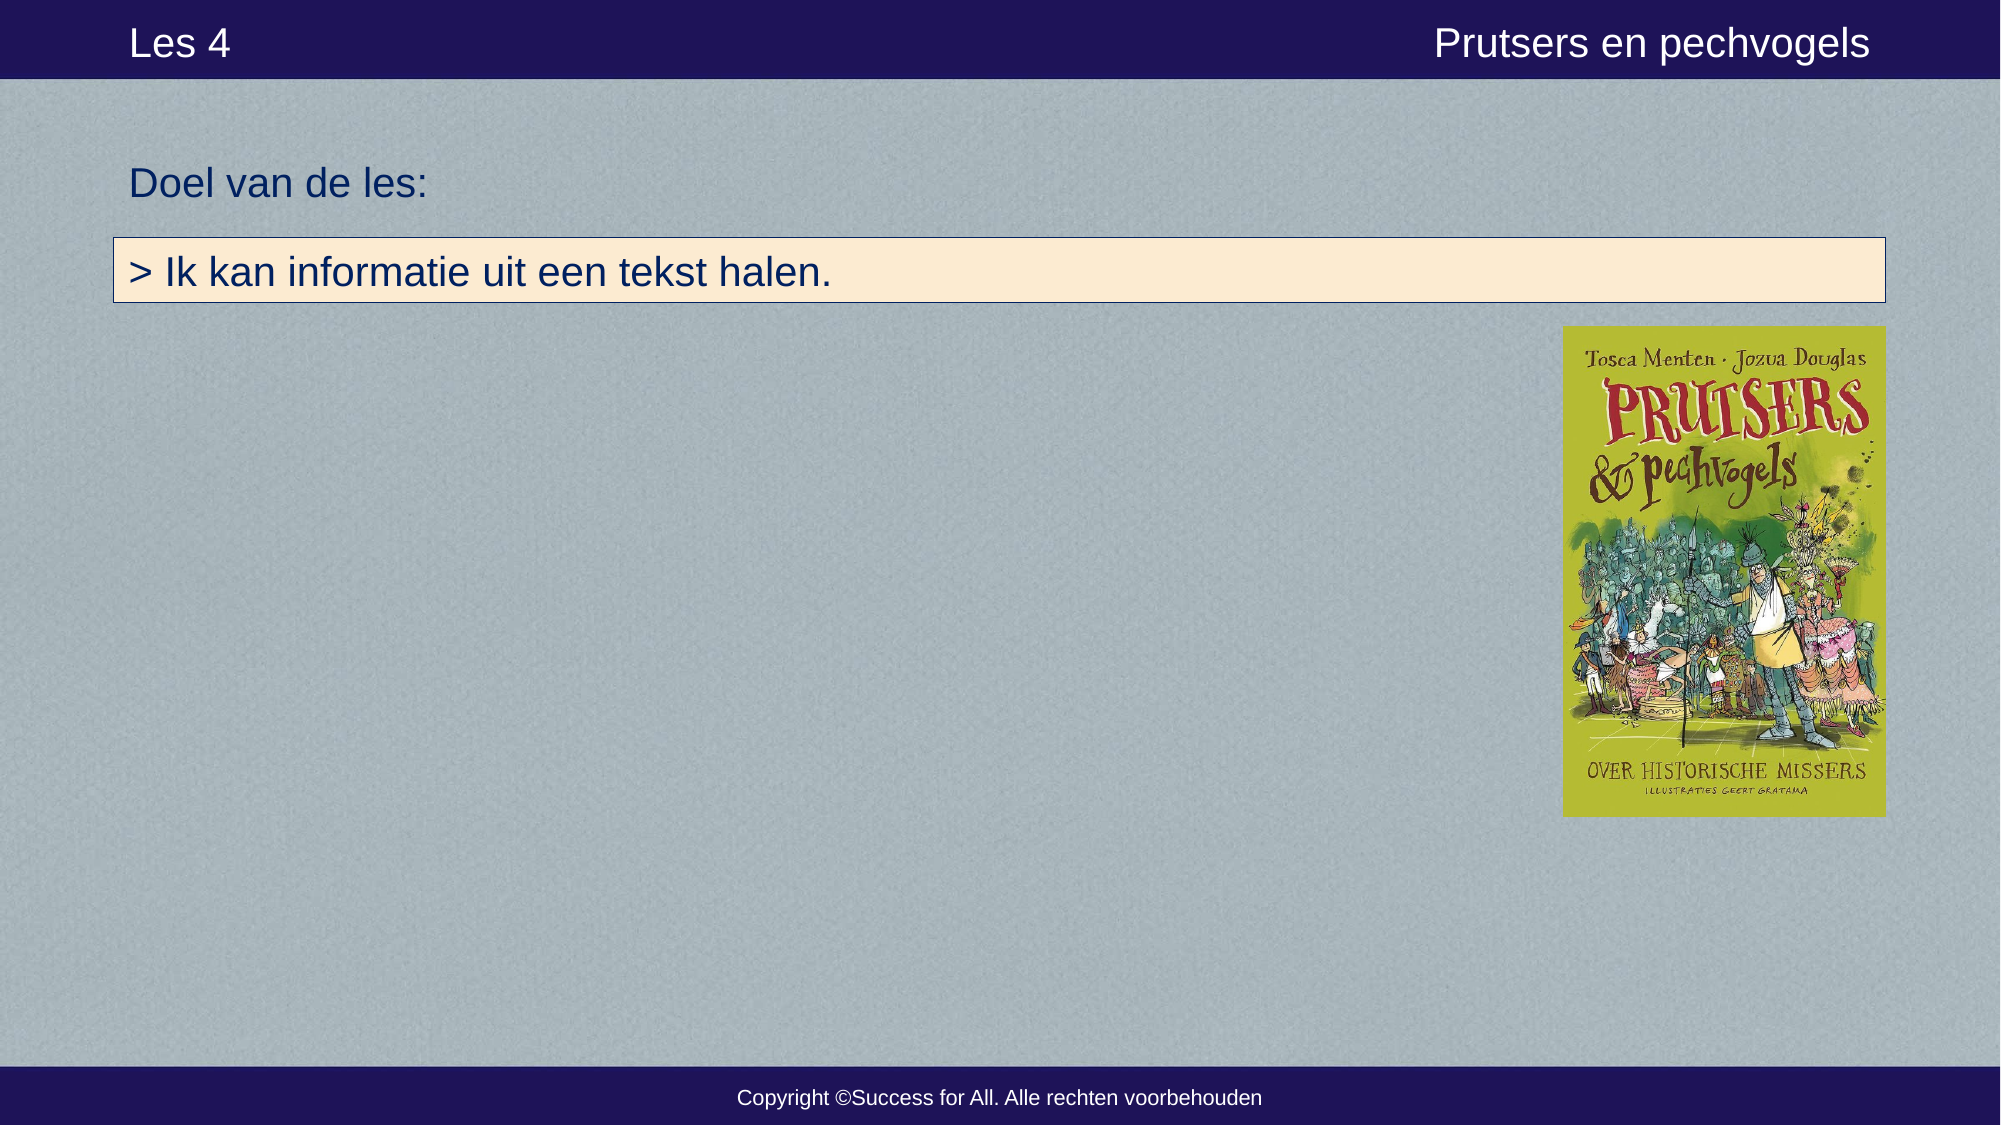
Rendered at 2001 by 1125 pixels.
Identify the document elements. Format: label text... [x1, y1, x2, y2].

text_box Doel van de les: [113, 148, 1635, 214]
text_box > Ik kan informatie uit een tekst halen. [113, 237, 1886, 303]
text_box Les 4 [114, 8, 354, 73]
picture [0, 0, 2001, 1125]
text_box Copyright ©Success for All. Alle rechten voorbehouden [0, 1076, 2000, 1125]
text_box Prutsers en pechvogels [999, 8, 1886, 73]
